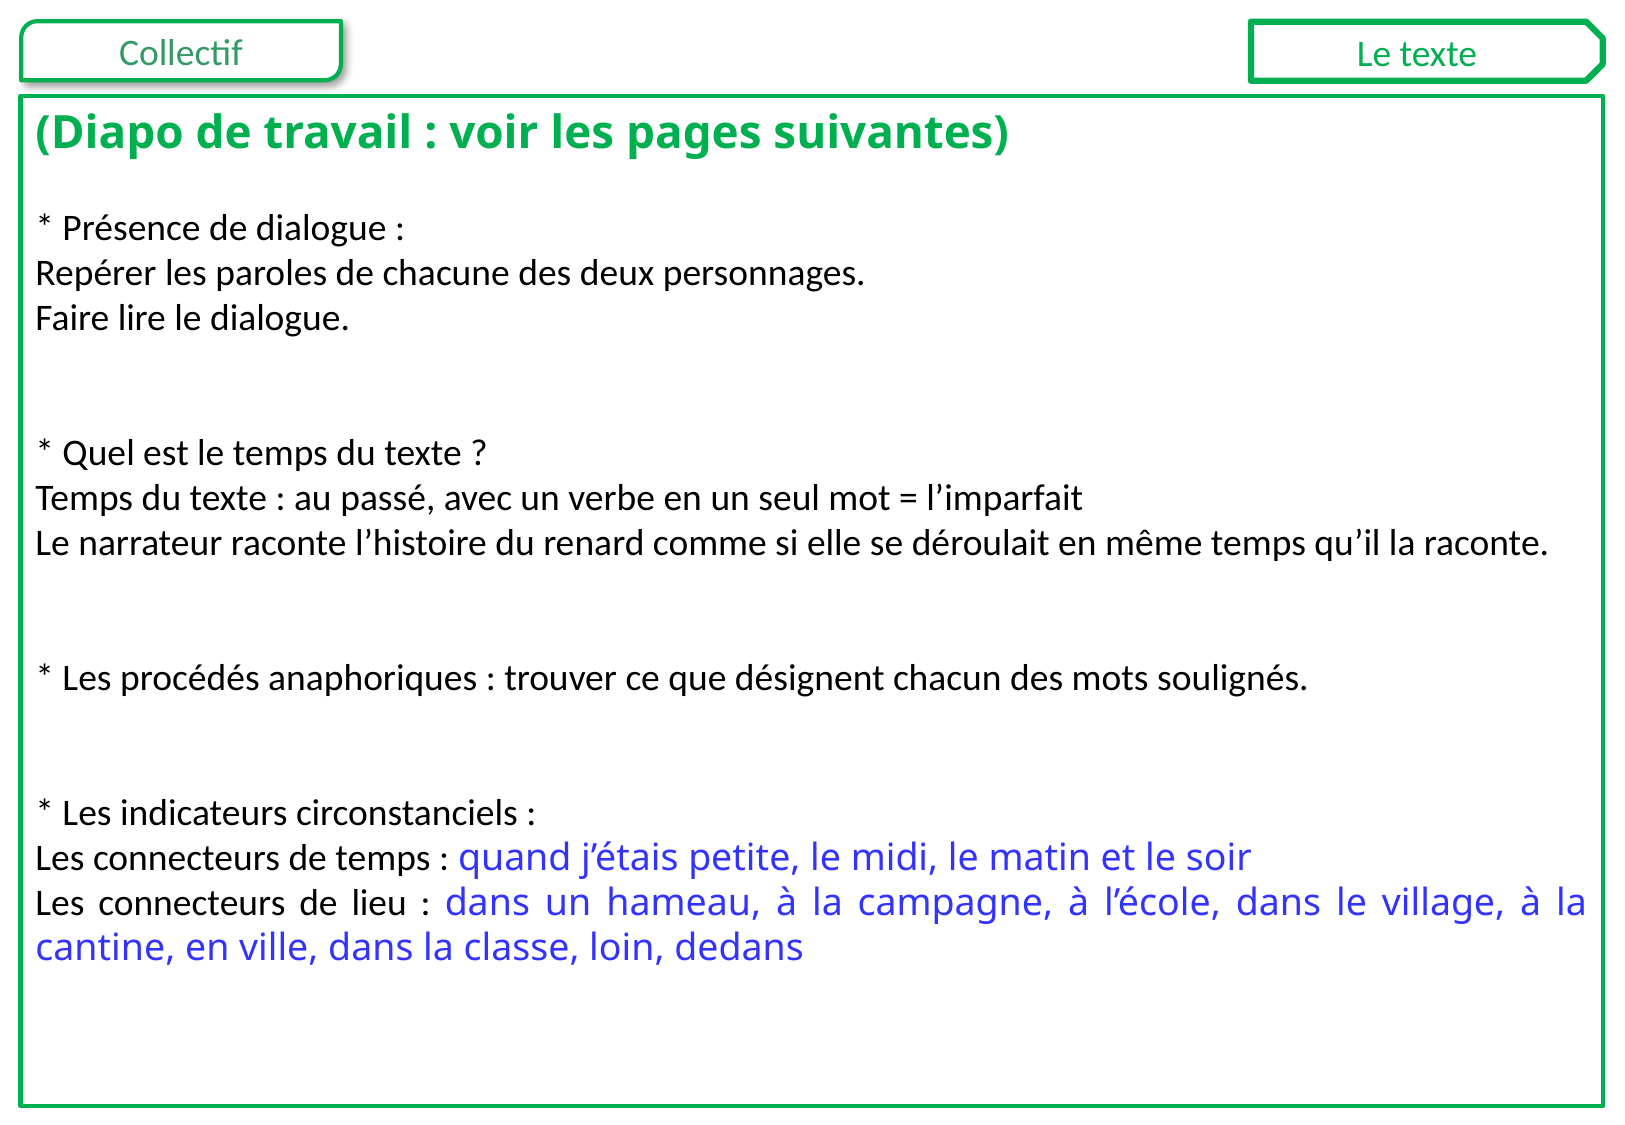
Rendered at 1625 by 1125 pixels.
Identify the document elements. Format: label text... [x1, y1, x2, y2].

list Le texte [1250, 21, 1584, 81]
list (Diapo de travail : voir les pages suivantes) * Présence de dialogue : Repérer les paroles de chacune des deux personnages. Faire lire le dialogue. * Quel est le temps du texte ? Temps du texte : au passé, avec un verbe en un seul mot = l’imparfait Le narrateur raconte l’histoire du renard comme si elle se déroulait en même temps qu’il la raconte. * Les procédés anaphoriques : trouver ce que désignent chacun des mots soulignés. * Les indicateurs circonstanciels : Les connecteurs de temps : quand j’étais petite, le midi, le matin et le soir Les connecteurs de lieu : dans un hameau, à la campagne, à l’école, dans le village, à la cantine, en ville, dans la classe, loin, dedans [18, 94, 1605, 1108]
